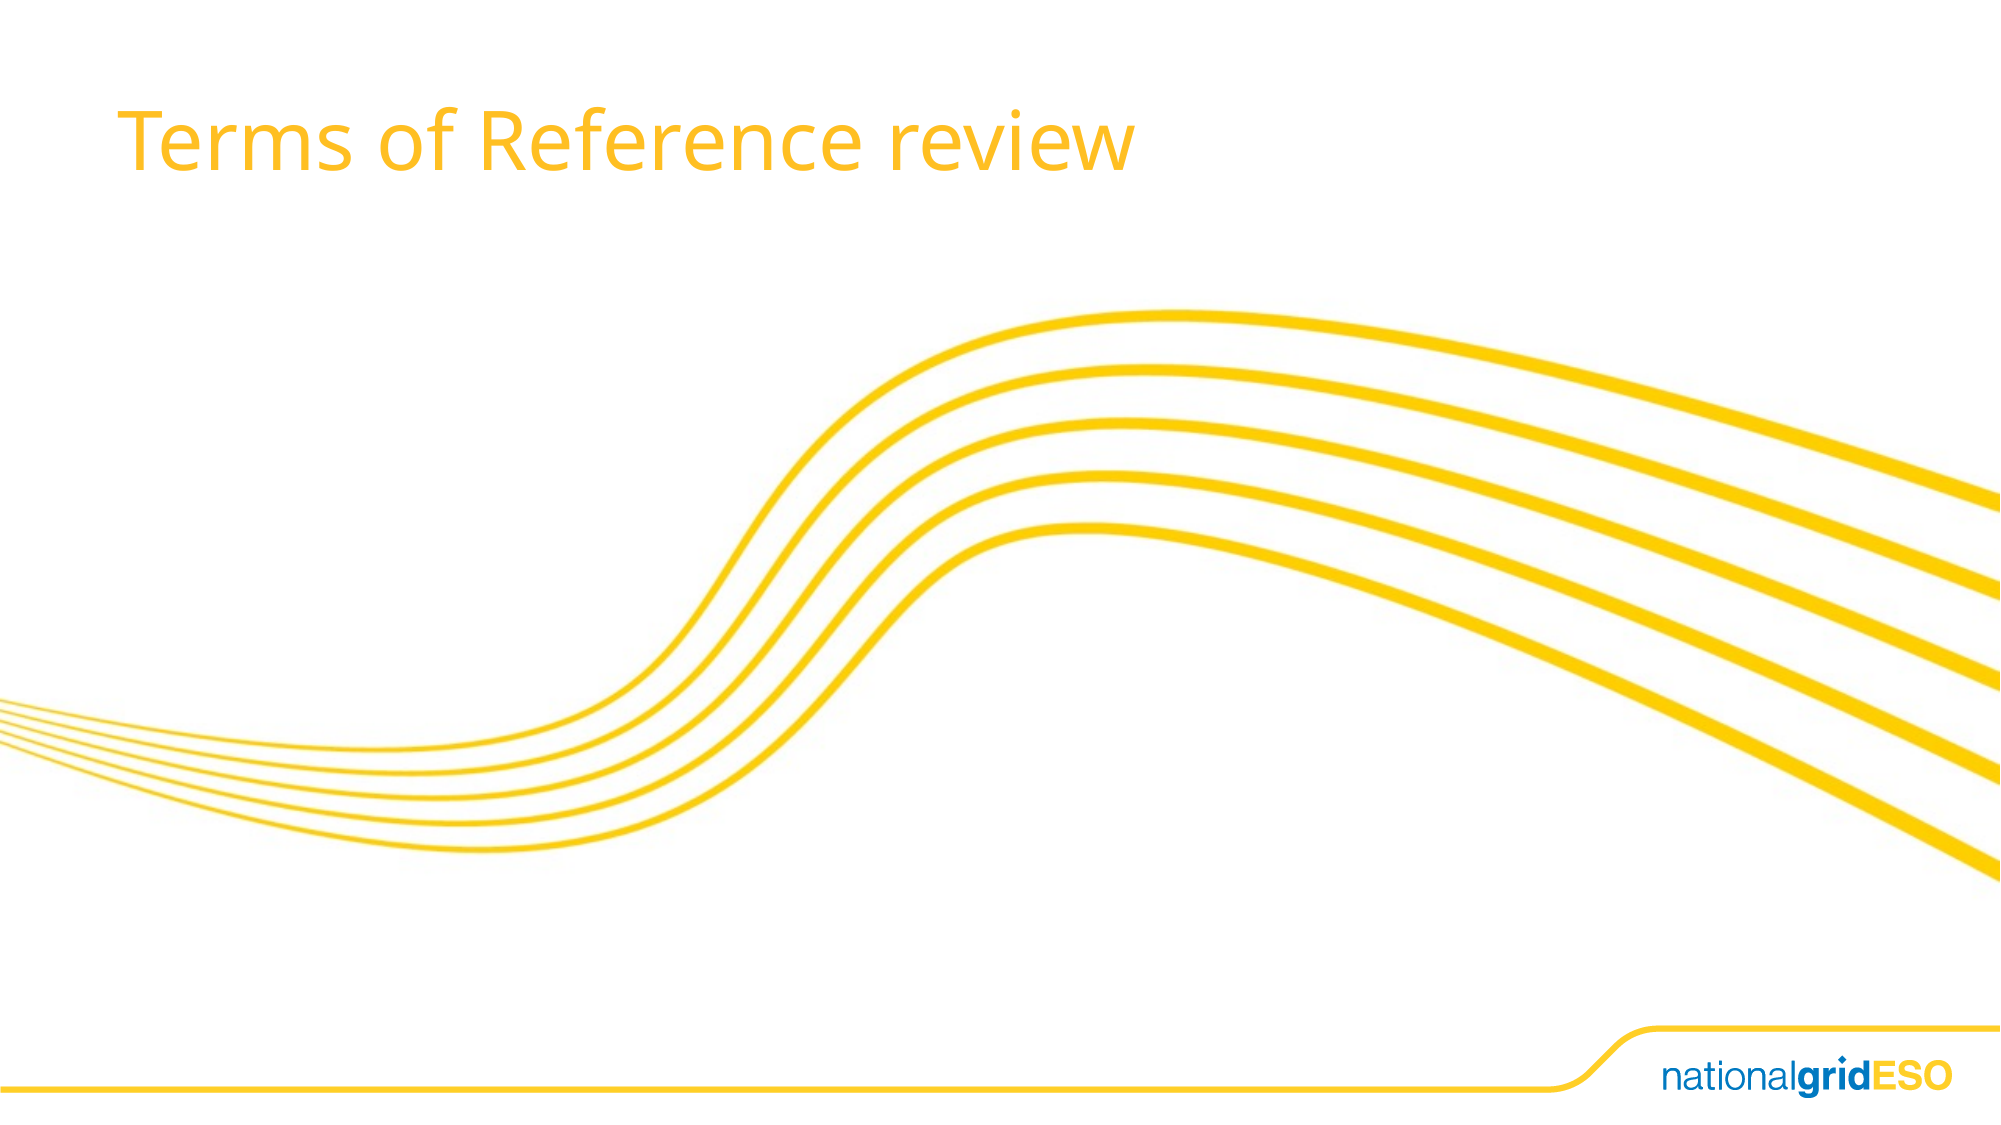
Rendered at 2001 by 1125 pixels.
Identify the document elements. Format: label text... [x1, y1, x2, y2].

title Terms of Reference review [102, 91, 1760, 197]
picture [0, 0, 2000, 1125]
